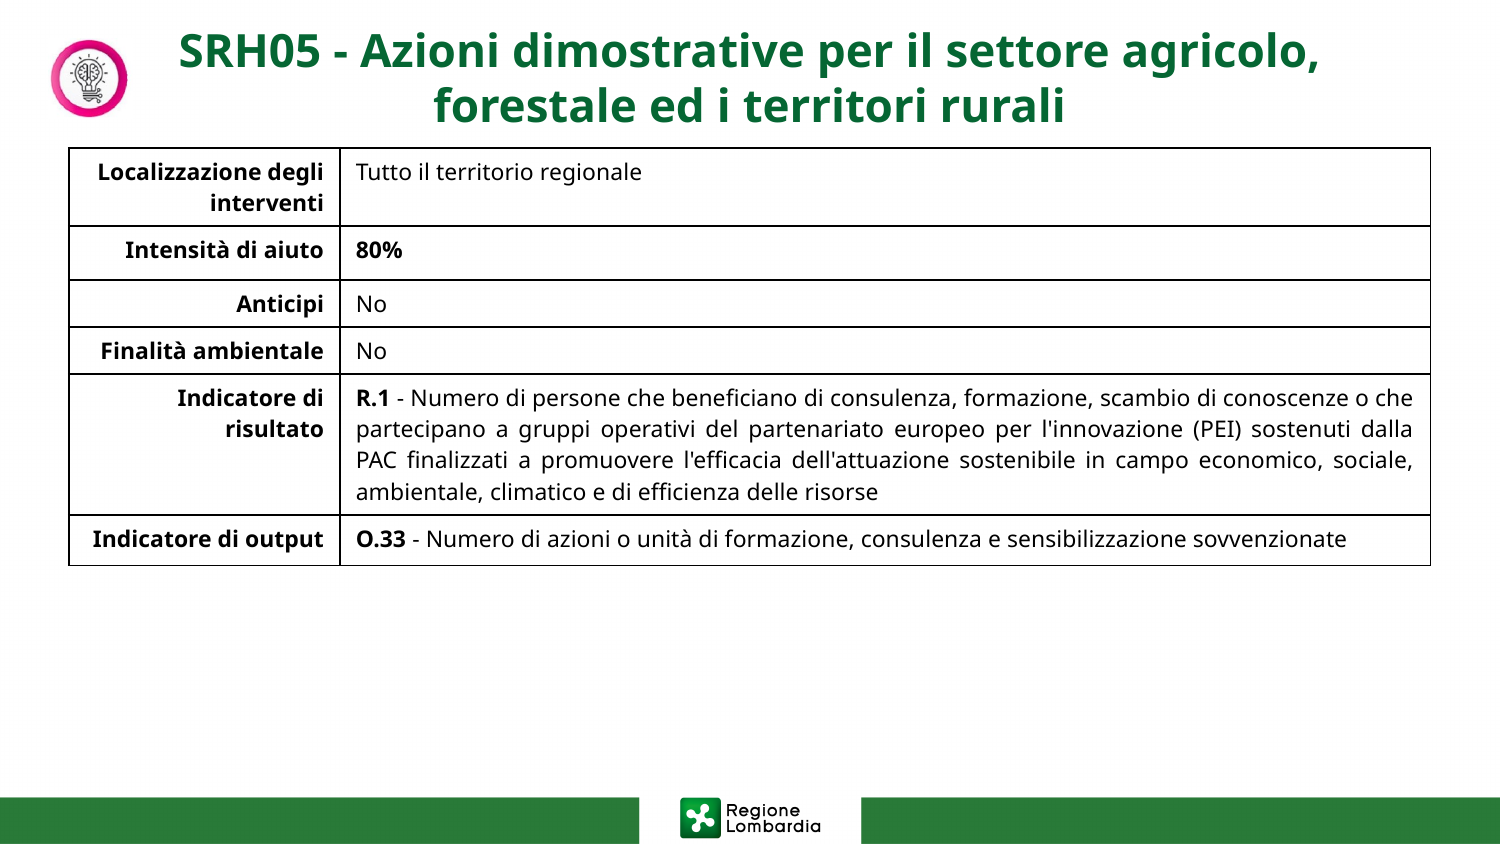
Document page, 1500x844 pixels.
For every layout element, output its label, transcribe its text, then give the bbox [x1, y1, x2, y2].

table_cell Finalità ambientale [70, 328, 339, 373]
table_cell Indicatore di risultato [70, 375, 339, 514]
table_cell Anticipi [70, 281, 339, 326]
table_cell R.1 - Numero di persone che beneficiano di consulenza, formazione, scambio di conoscenze o che partecipano a gruppi operativi del partenariato europeo per l'innovazione (PEI) sostenuti dalla PAC finalizzati a promuovere l'efficacia dell'attuazione sostenibile in campo economico, sociale, ambientale, climatico e di efficienza delle risorse [341, 375, 1430, 514]
table_header Tutto il territorio regionale [341, 149, 1430, 225]
table_cell Indicatore di output [70, 516, 339, 565]
table_header Localizzazione degli interventi [70, 149, 339, 225]
table_cell 80% [341, 227, 1430, 279]
table_cell No [341, 328, 1430, 373]
text_box SRH05 - Azioni dimostrative per il settore agricolo, forestale ed i territori rurali [112, 22, 1388, 131]
picture [0, 0, 1500, 844]
table_cell No [341, 281, 1430, 326]
table_cell Intensità di aiuto [70, 227, 339, 279]
table_cell O.33 - Numero di azioni o unità di formazione, consulenza e sensibilizzazione sovvenzionate [341, 516, 1430, 565]
